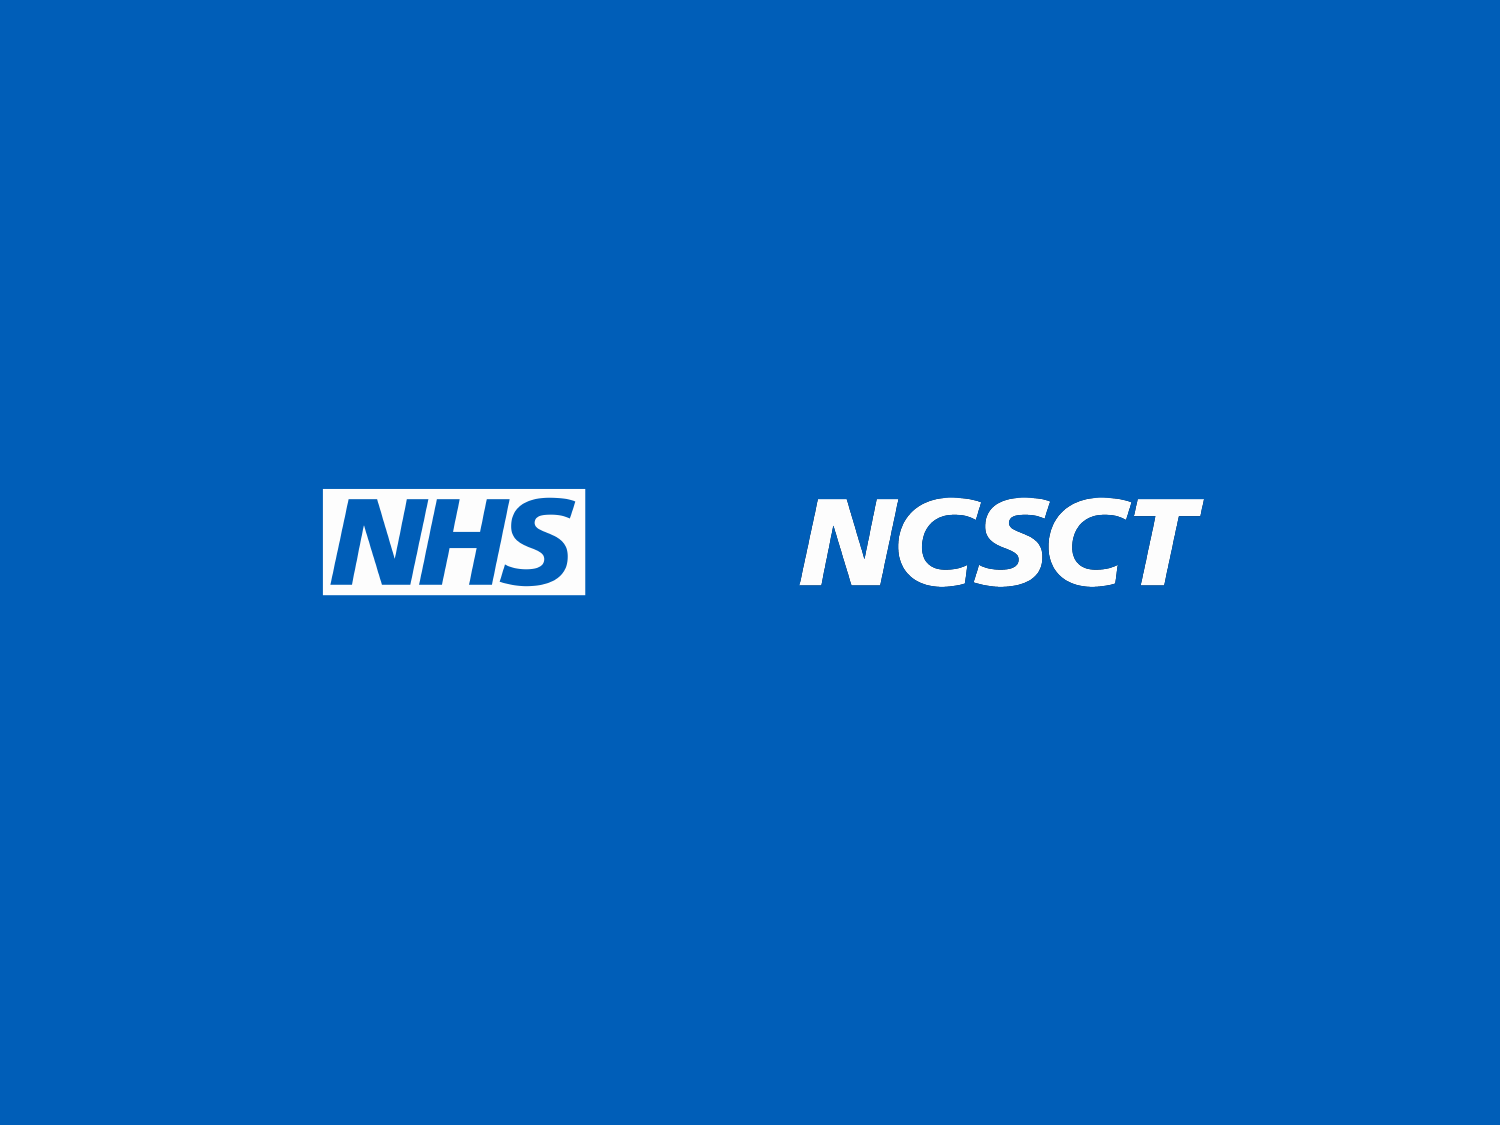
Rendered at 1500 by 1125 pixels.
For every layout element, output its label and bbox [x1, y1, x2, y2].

picture [311, 476, 597, 608]
picture [782, 476, 1221, 608]
